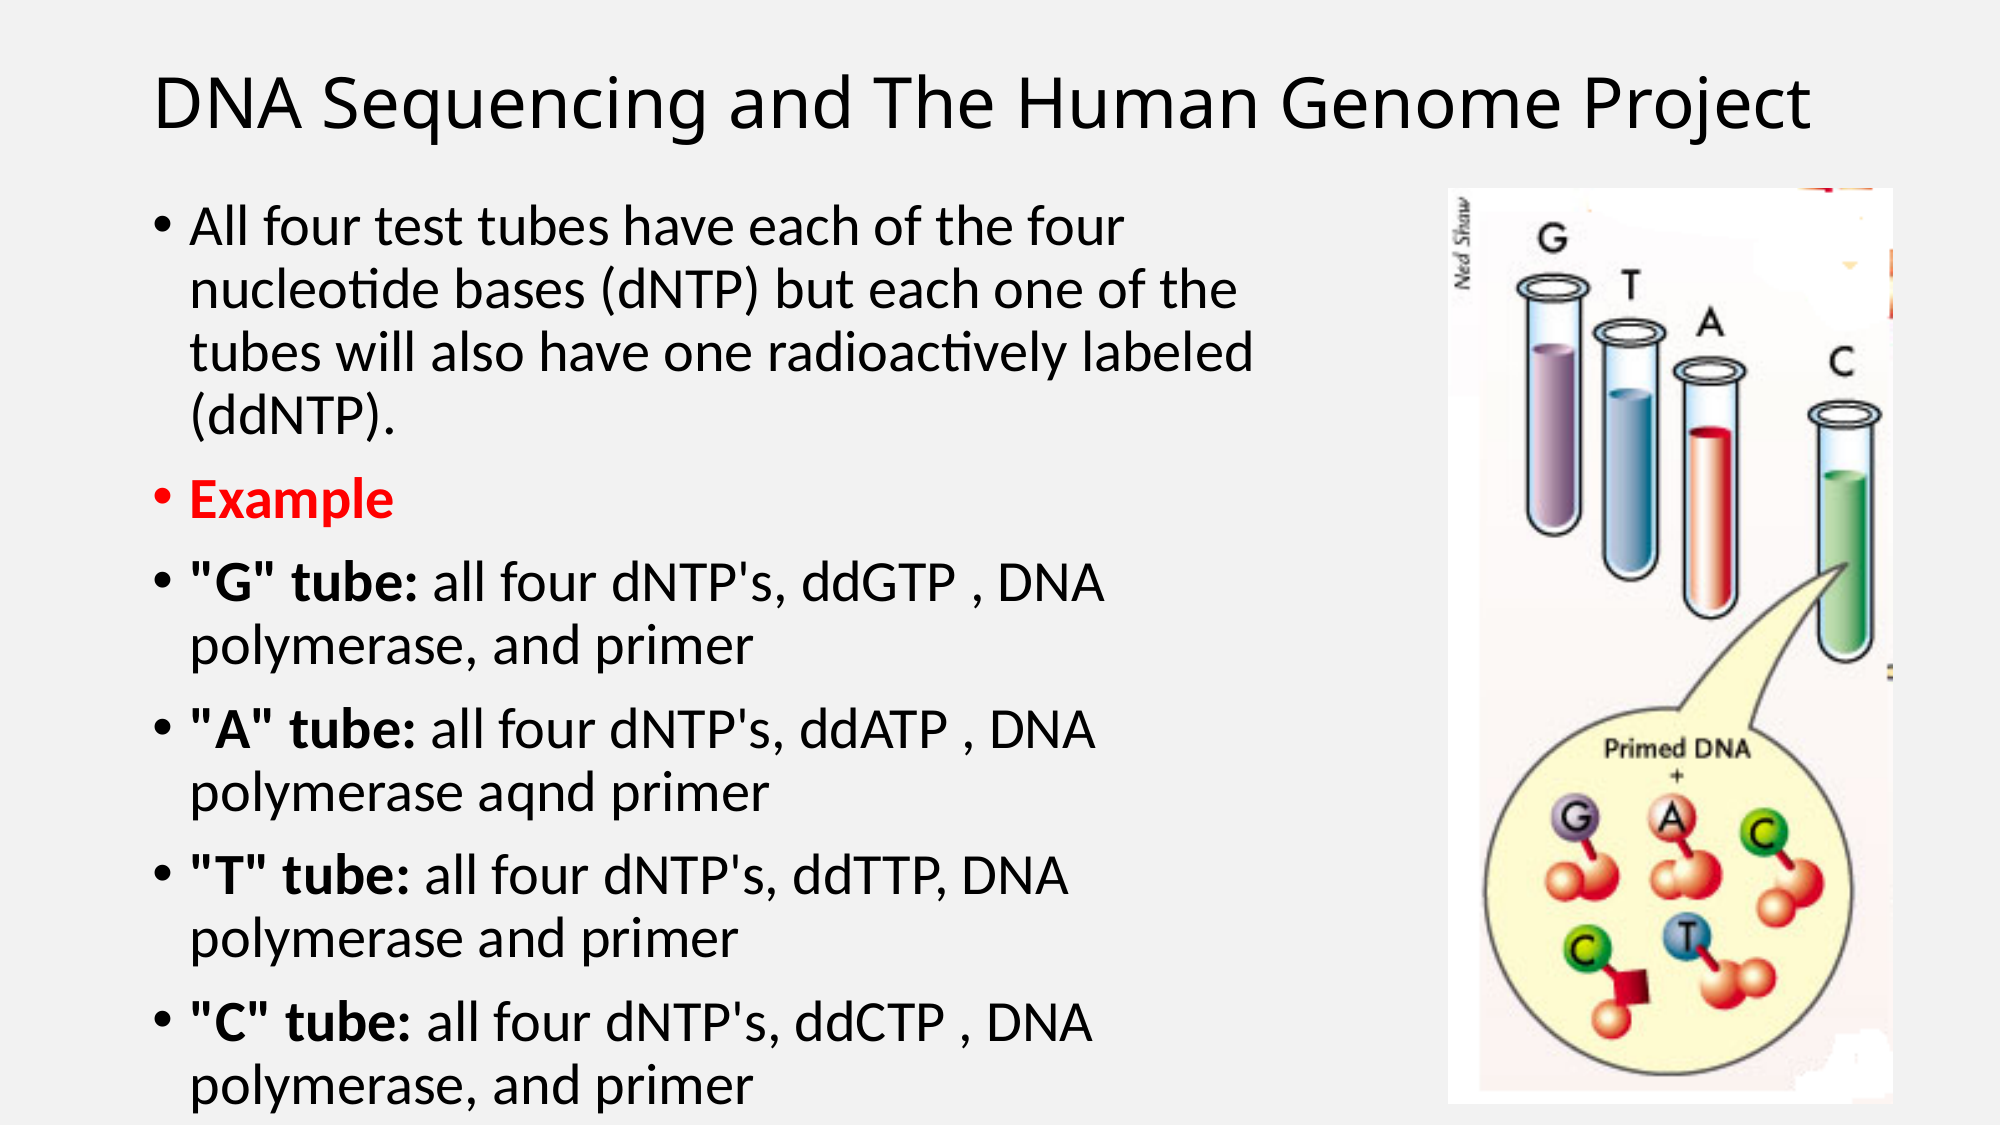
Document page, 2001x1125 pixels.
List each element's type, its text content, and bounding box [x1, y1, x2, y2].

title DNA Sequencing and The Human Genome Project [137, 59, 1863, 153]
picture [1448, 187, 1893, 1104]
list All four test tubes have each of the four nucleotide bases (dNTP) but each one of the tubes will also have one radioactively labeled (ddNTP). Example "G" tube: all four dNTP's, ddGTP , DNA polymerase, and primer "A" tube: all four dNTP's, ddATP , DNA polymerase aqnd primer "T" tube: all four dNTP's, ddTTP, DNA polymerase and primer "C" tube: all four dNTP's, ddCTP , DNA polymerase, and primer [137, 188, 1358, 1125]
